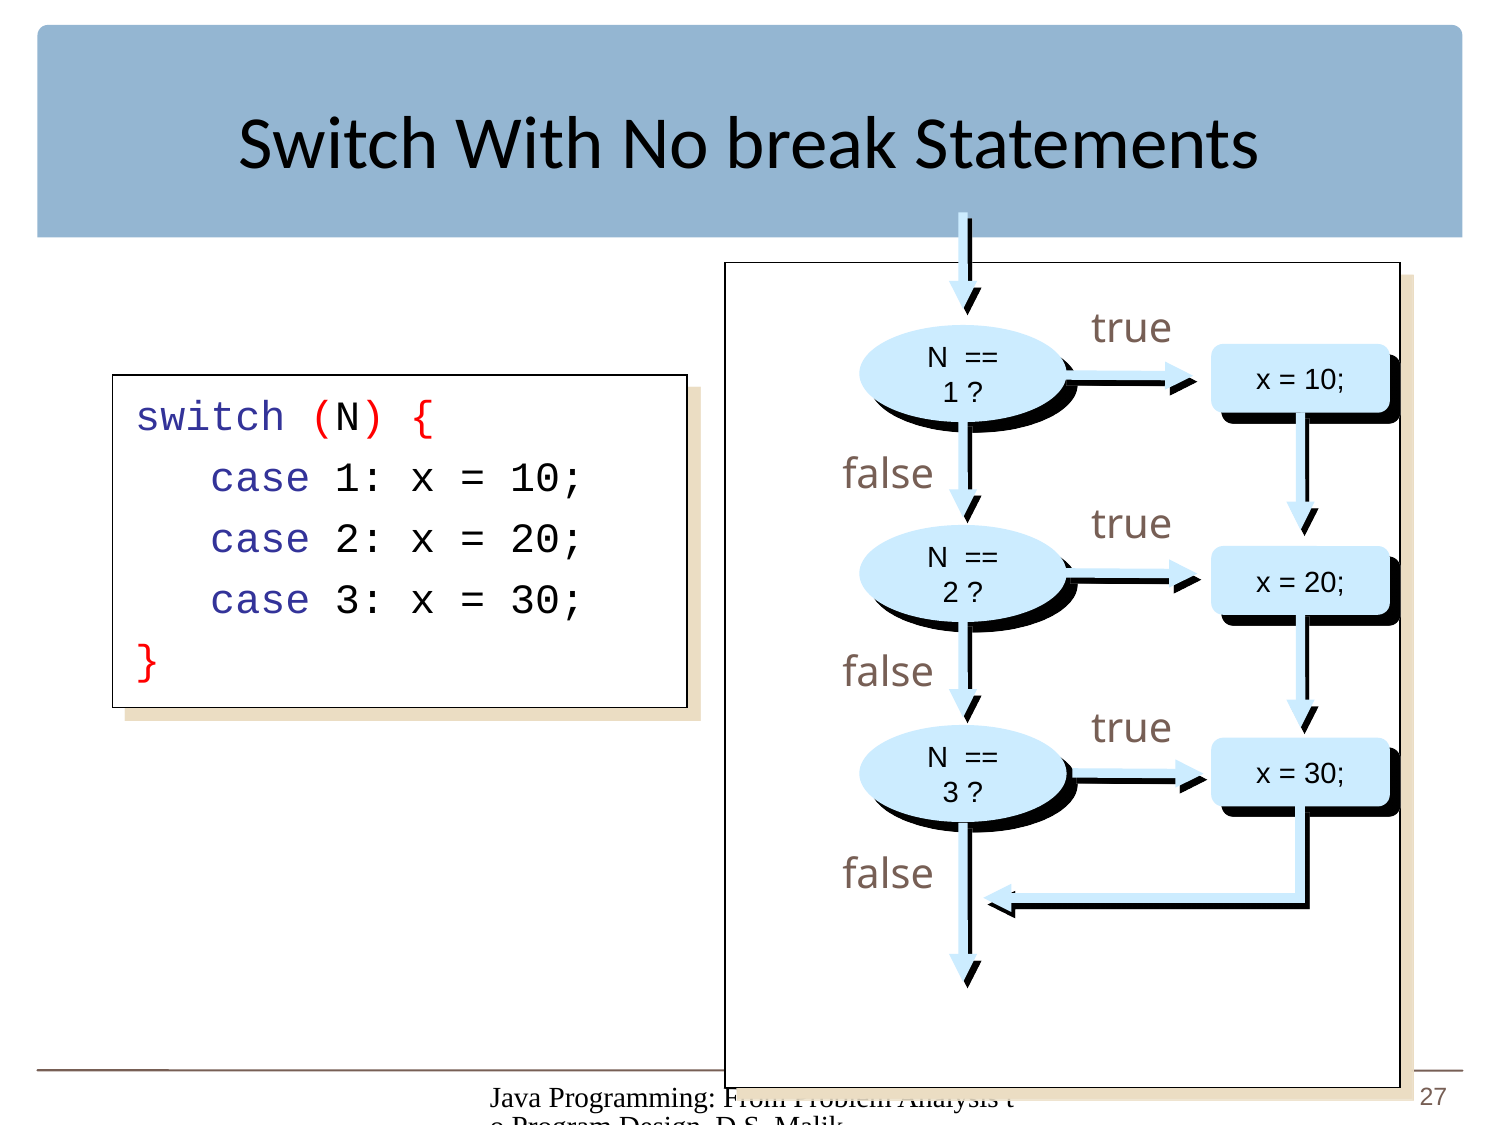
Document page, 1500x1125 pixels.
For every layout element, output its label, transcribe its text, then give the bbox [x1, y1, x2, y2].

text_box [112, 374, 688, 713]
footer Java Programming: From Problem Analysis to Program Design, D.S. Malik [474, 1069, 1038, 1123]
slide_number 27 [1112, 1069, 1463, 1123]
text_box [830, 212, 1390, 983]
title Switch With No break Statements [49, 44, 1451, 233]
text_box [724, 262, 1400, 1088]
